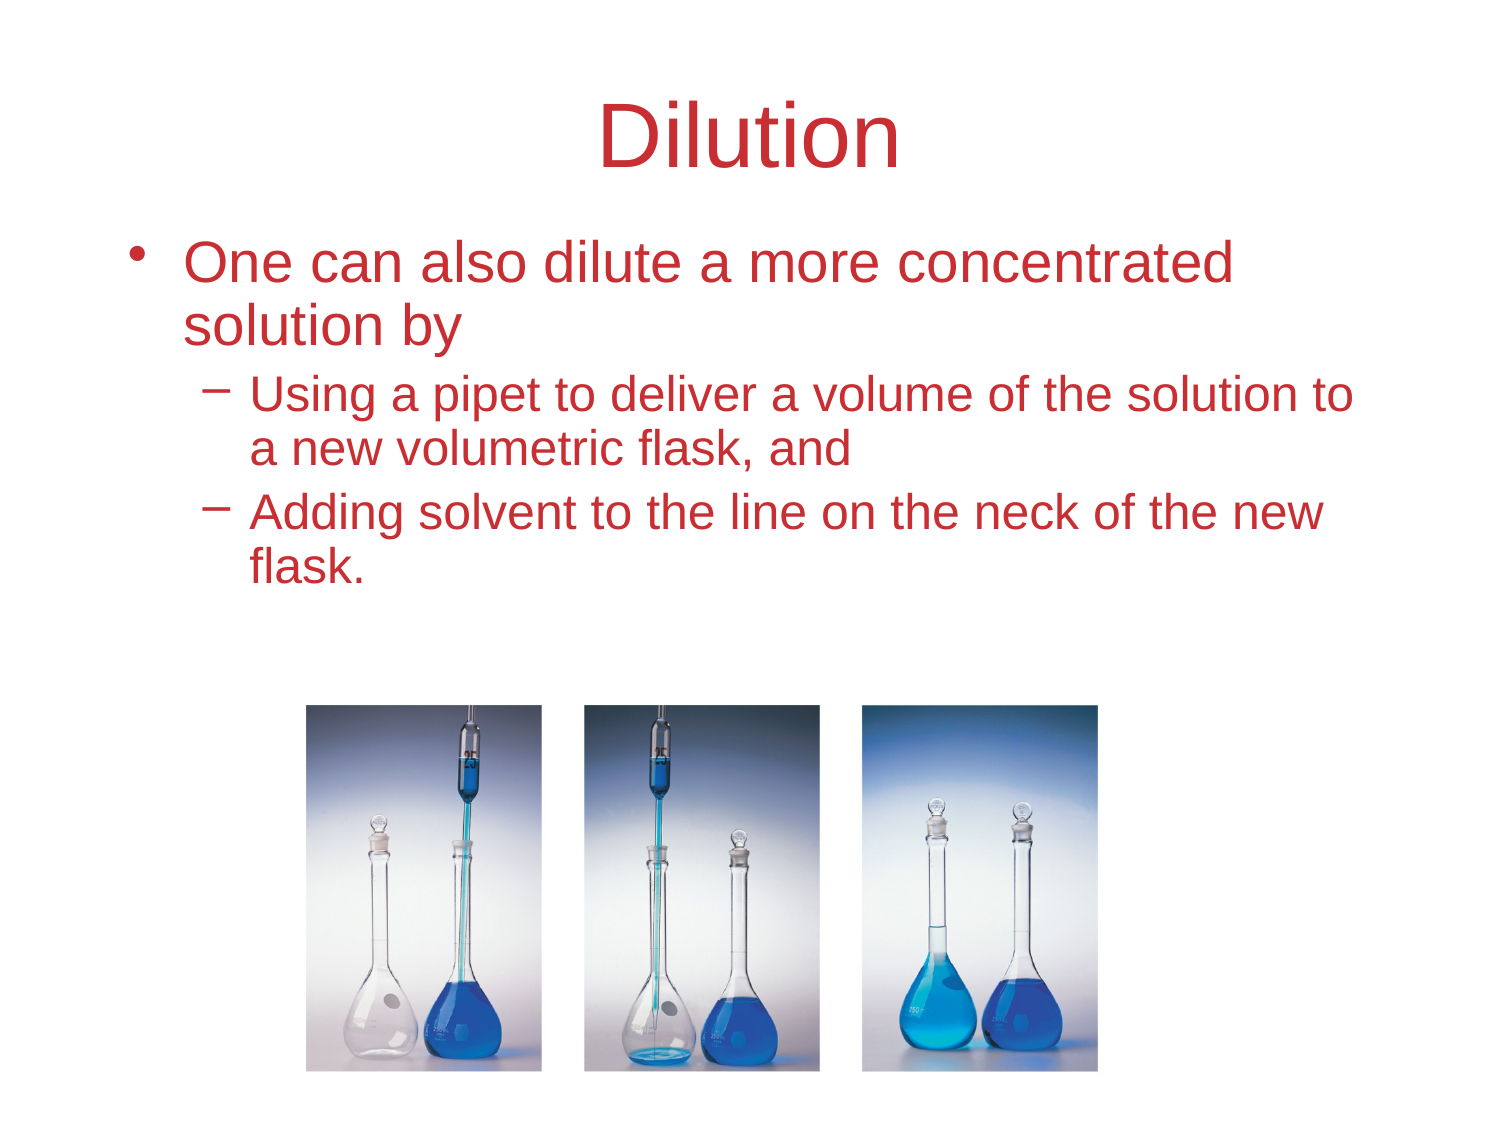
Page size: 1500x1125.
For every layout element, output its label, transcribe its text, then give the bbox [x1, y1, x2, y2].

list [299, 699, 1104, 1084]
title Dilution [112, 37, 1388, 224]
list One can also dilute a more concentrated solution by Using a pipet to deliver a volume of the solution to a new volumetric flask, and Adding solvent to the line on the neck of the new flask. [112, 224, 1388, 638]
